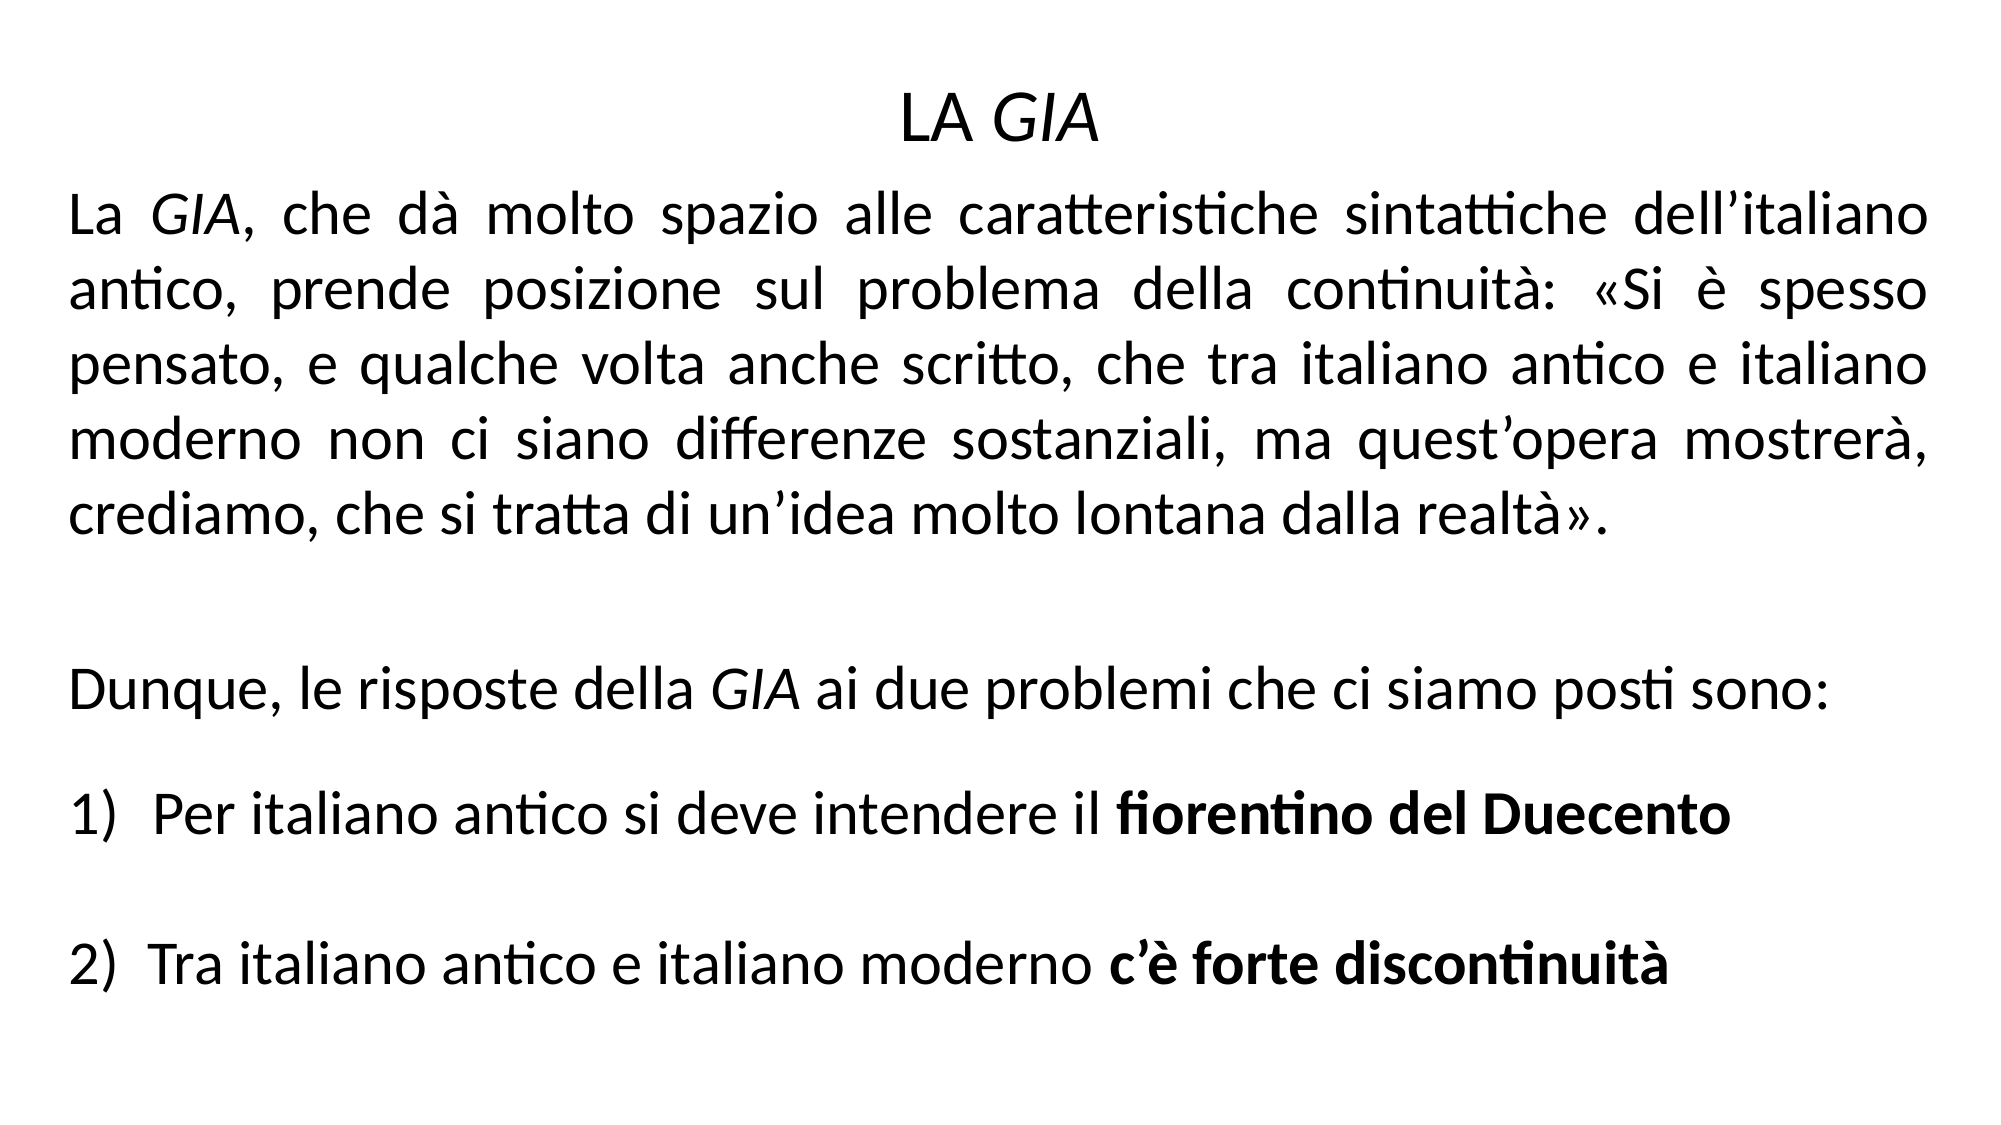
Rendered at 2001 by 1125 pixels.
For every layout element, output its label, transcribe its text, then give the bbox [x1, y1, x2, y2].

text_box LA GIA [53, 58, 1947, 164]
text_box La GIA, che dà molto spazio alle caratteristiche sintattiche dell’italiano antico, prende posizione sul problema della continuità: «Si è spesso pensato, e qualche volta anche scritto, che tra italiano antico e italiano moderno non ci siano differenze sostanziali, ma quest’opera mostrerà, crediamo, che si tratta di un’idea molto lontana dalla realtà». Dunque, le risposte della GIA ai due problemi che ci siamo posti sono: Per italiano antico si deve intendere il fiorentino del Duecento 2) Tra italiano antico e italiano moderno c’è forte discontinuità [53, 164, 1947, 1005]
